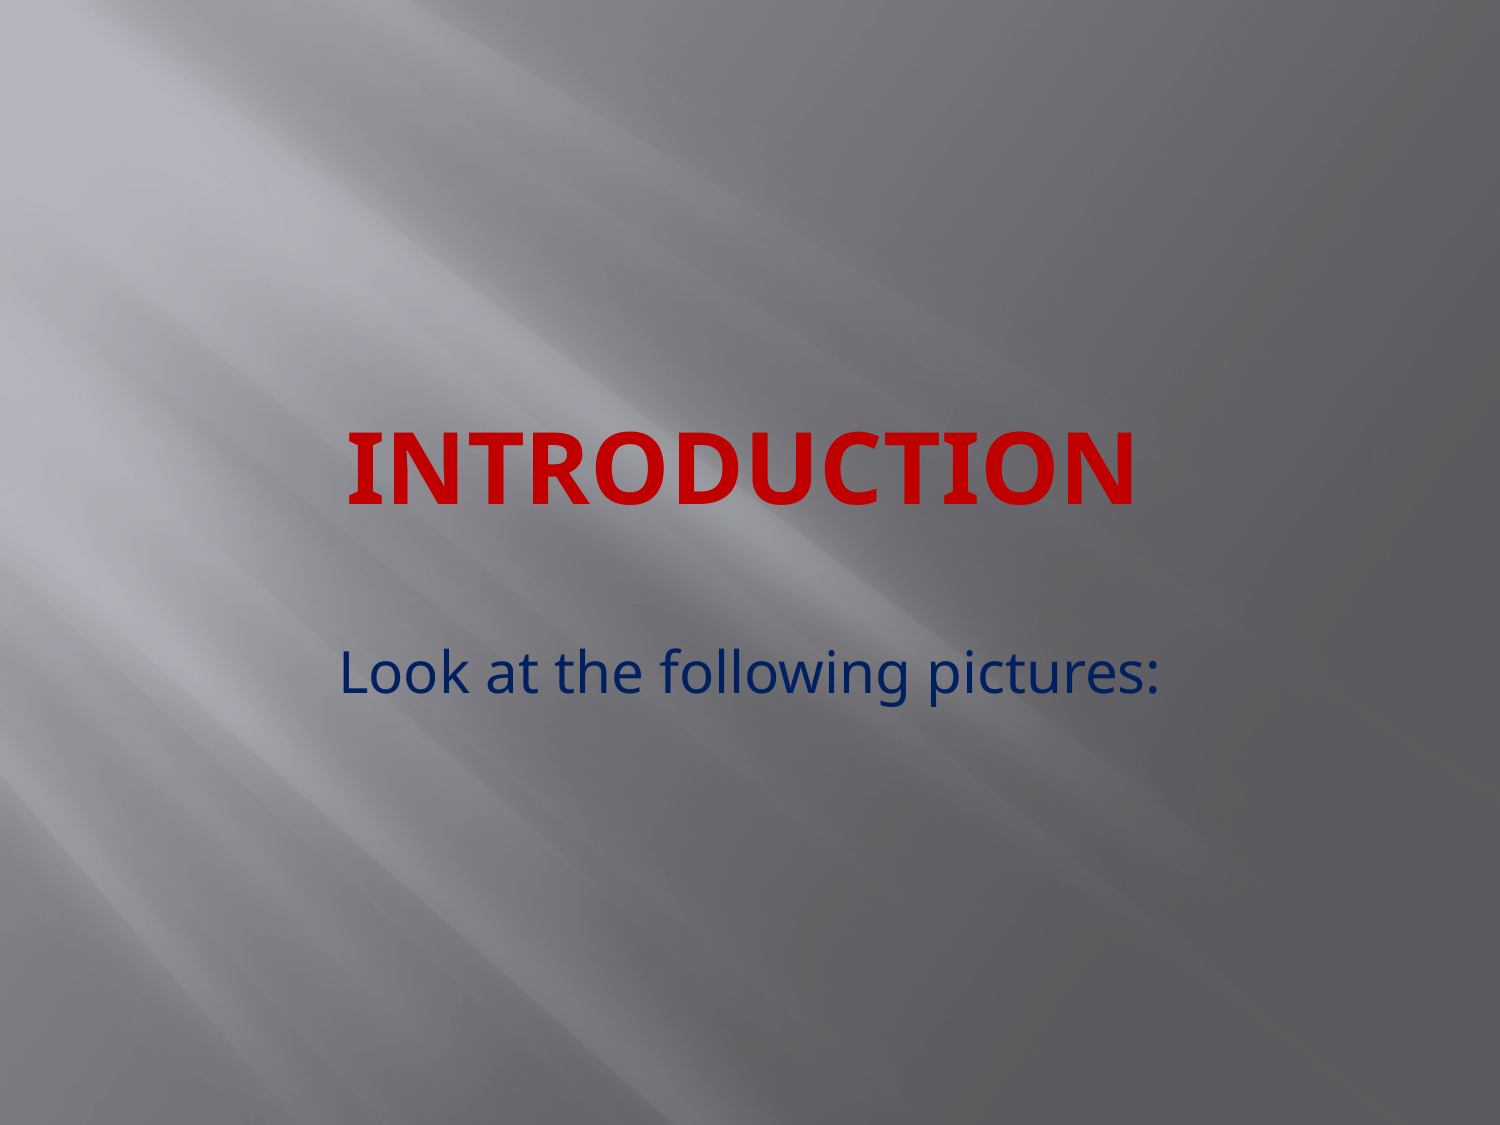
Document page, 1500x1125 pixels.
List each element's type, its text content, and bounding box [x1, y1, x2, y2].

title Introduction [69, 224, 1420, 525]
subtitle Look at the following pictures: [225, 546, 1275, 834]
